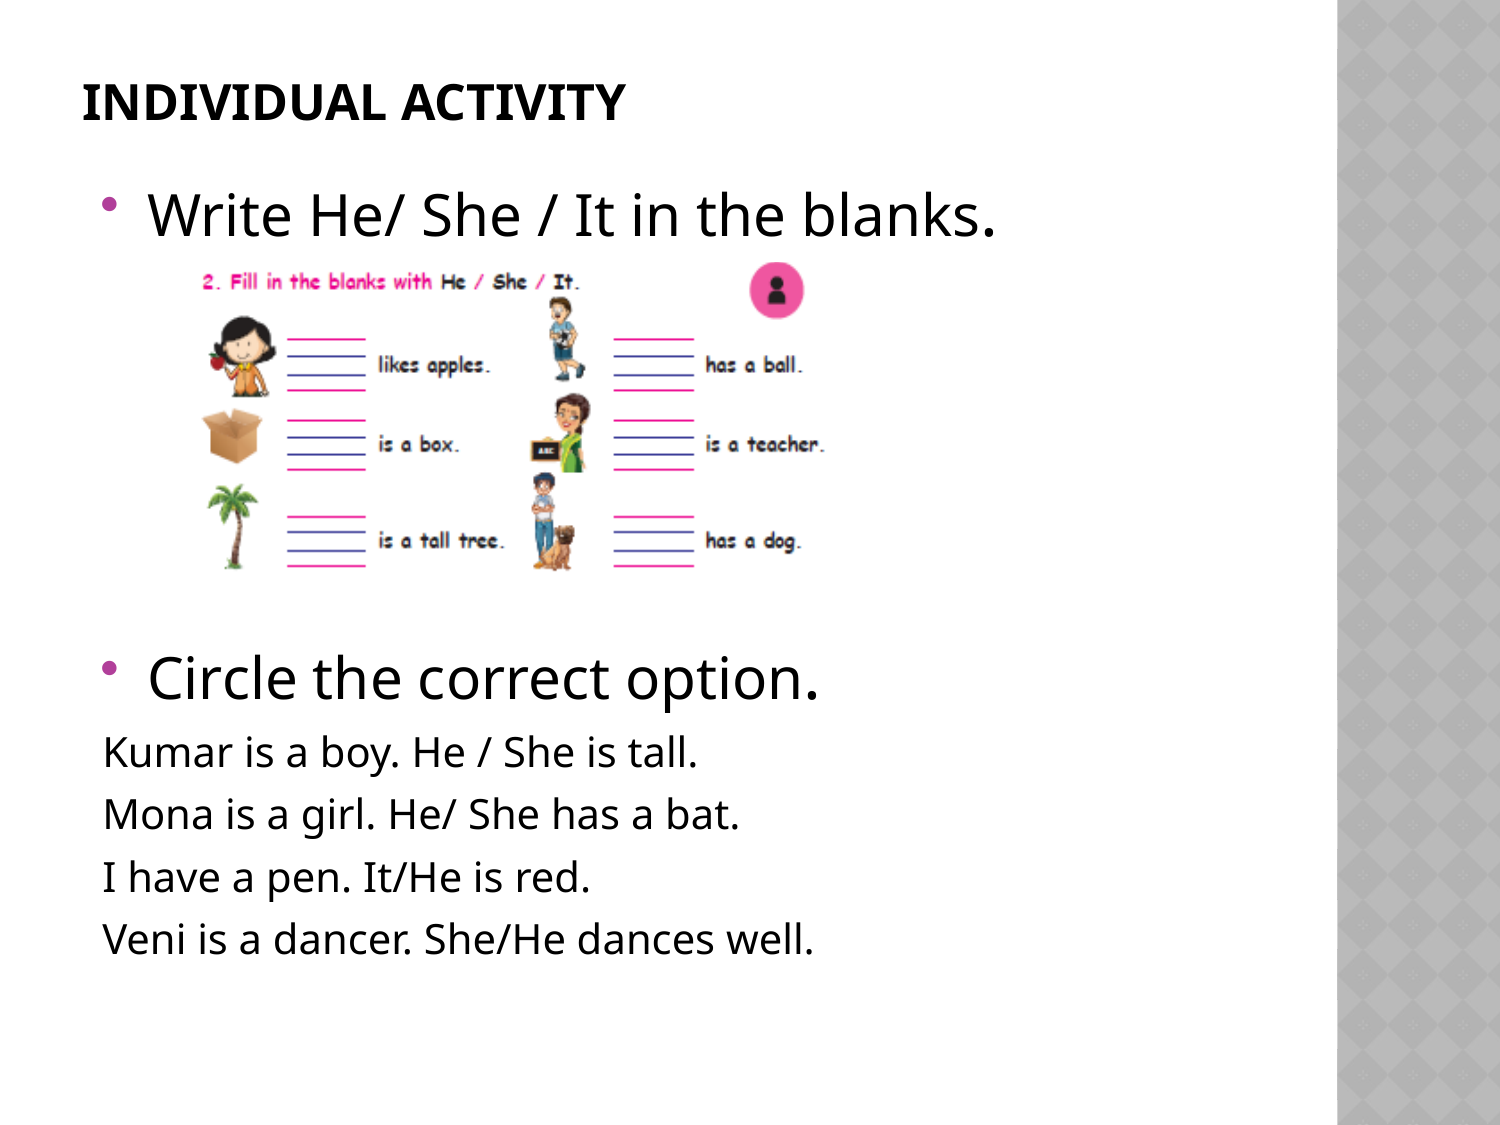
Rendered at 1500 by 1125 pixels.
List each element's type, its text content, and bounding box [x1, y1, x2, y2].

picture [174, 262, 888, 588]
list Write He/ She / It in the blanks. Circle the correct option. Kumar is a boy. He / She is tall. Mona is a girl. He/ She has a bat. I have a pen. It/He is red. Veni is a dancer. She/He dances well. [87, 162, 1275, 1000]
title Individual activity [75, 50, 1043, 130]
